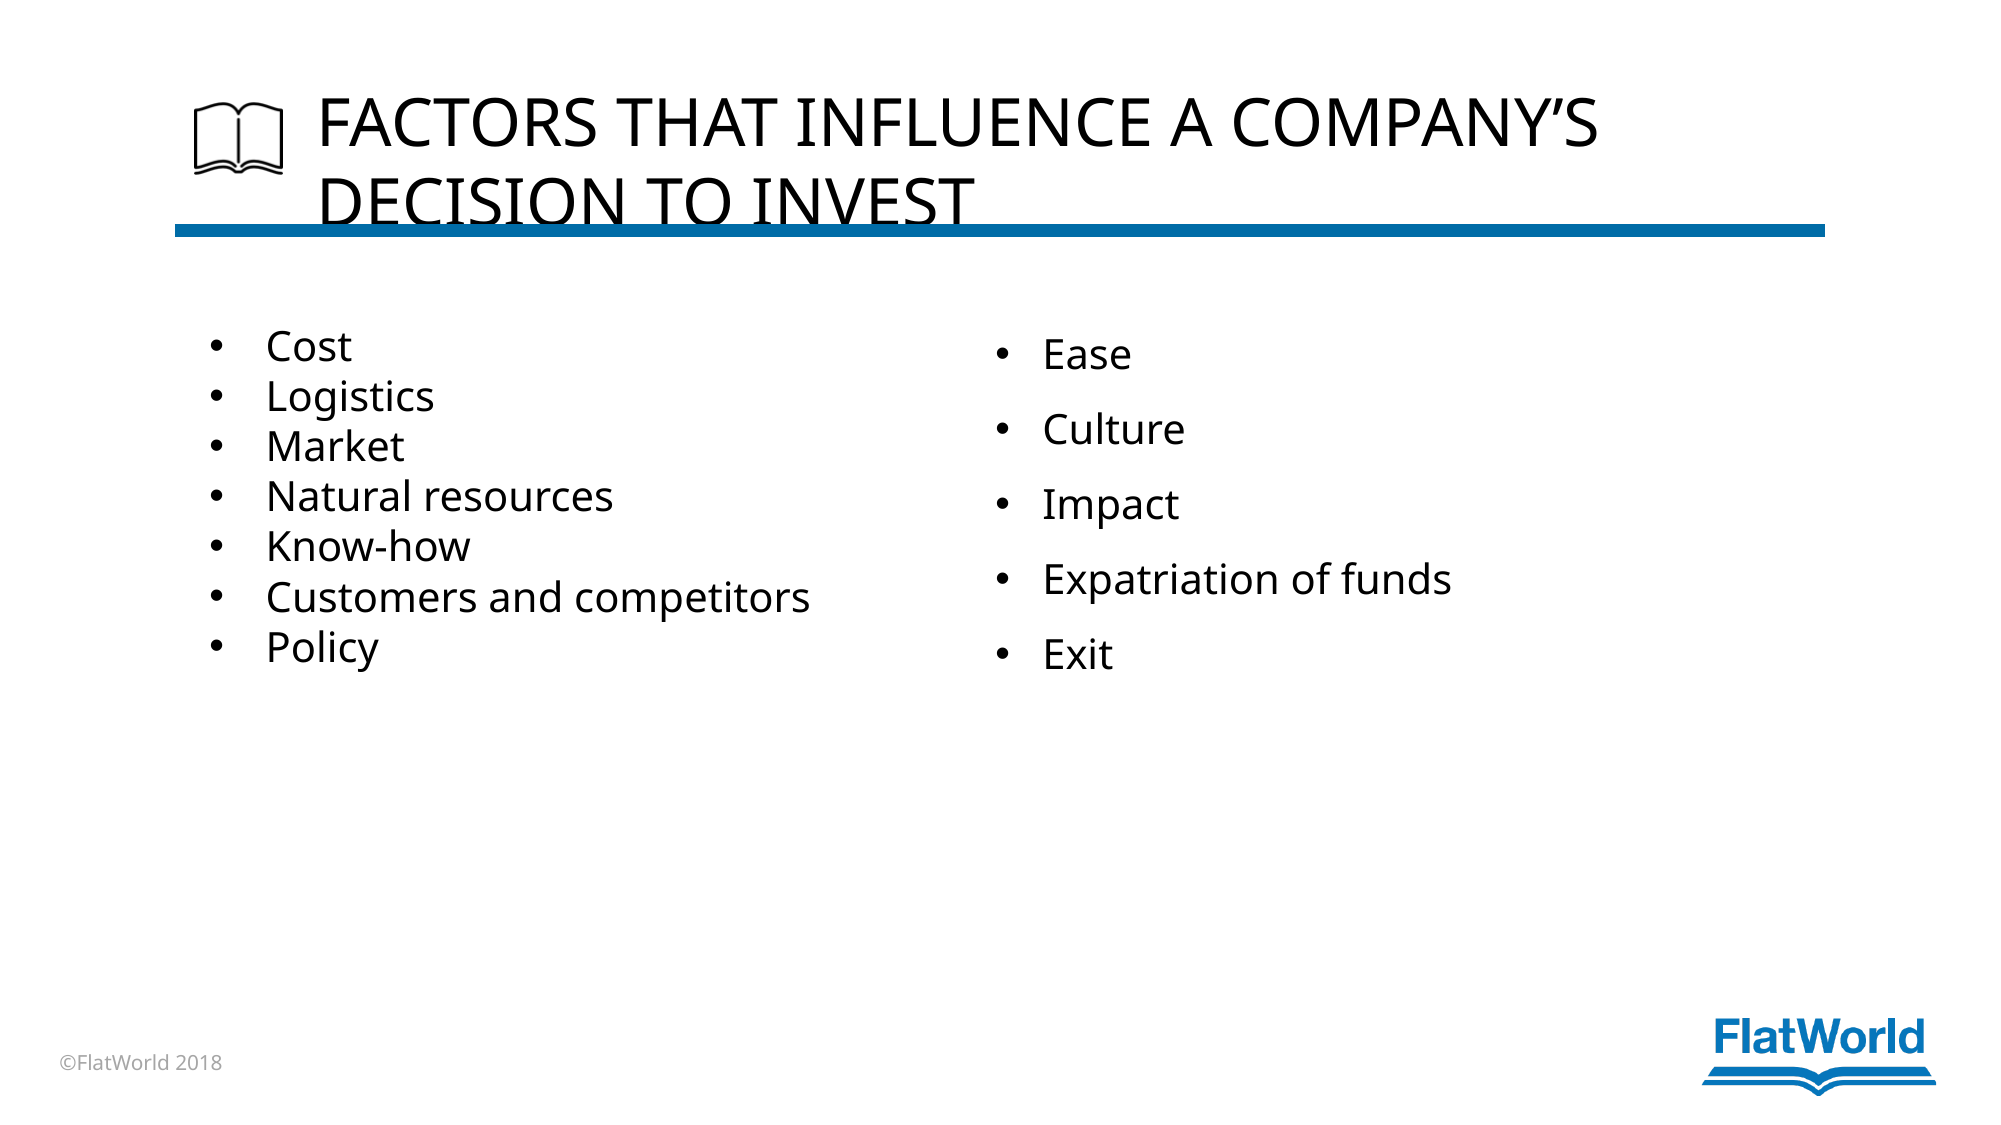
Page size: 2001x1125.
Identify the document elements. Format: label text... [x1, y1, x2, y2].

subtitle Cost Logistics Market Natural resources Know-how Customers and competitors Policy [194, 312, 839, 849]
text_box Ease Culture Impact Expatriation of funds Exit [980, 296, 1981, 686]
picture [194, 94, 283, 183]
title FACTORS THAT INFLUENCE A COMPANY’S DECISION TO INVEST [301, 71, 1825, 205]
